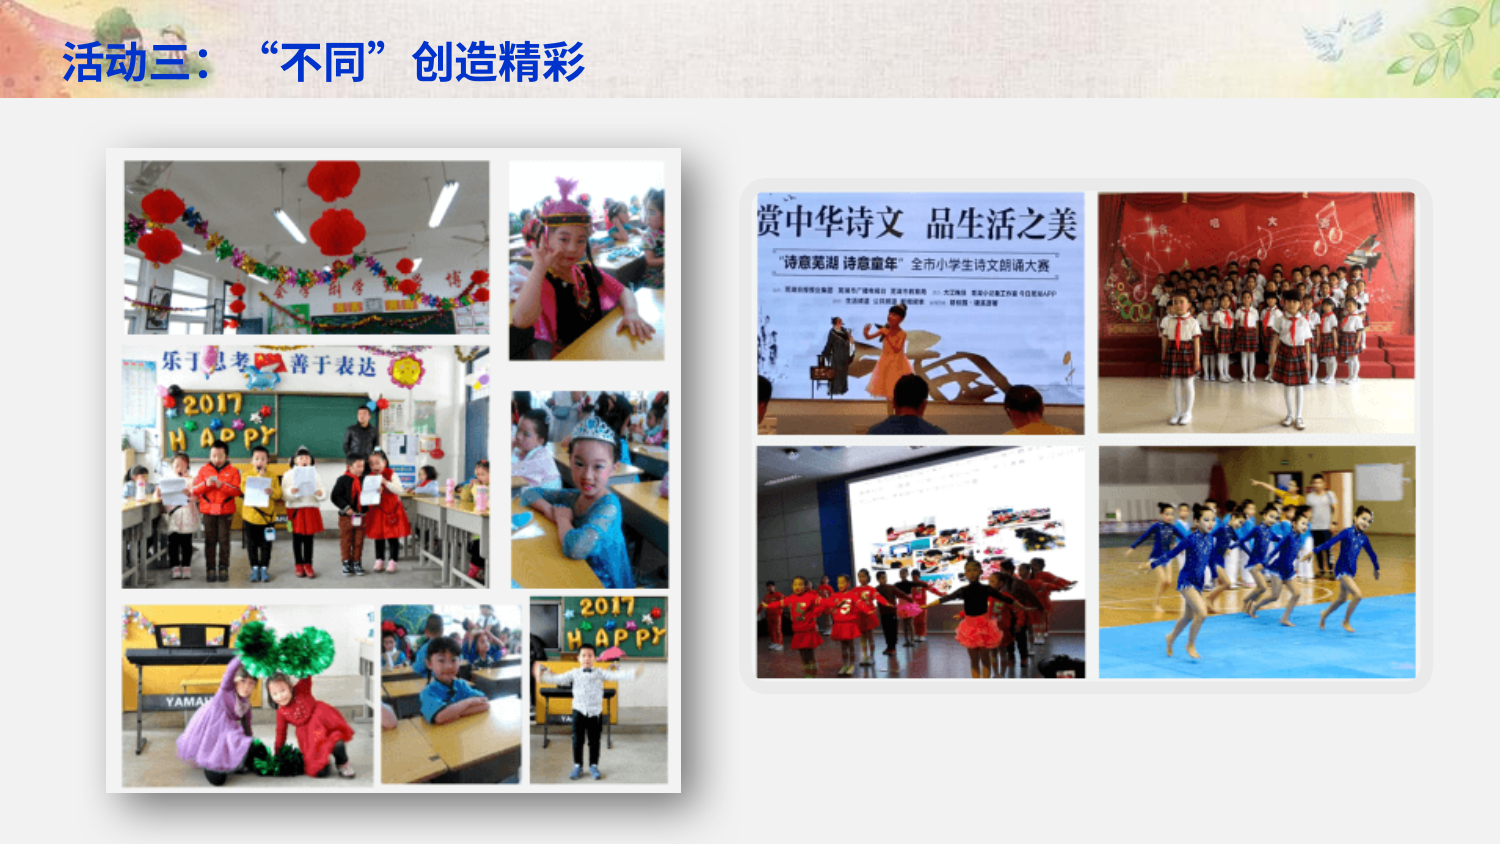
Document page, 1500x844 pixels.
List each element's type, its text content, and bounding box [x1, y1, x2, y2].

picture [0, 0, 1500, 98]
picture [745, 184, 1427, 688]
picture [106, 148, 681, 793]
text_box 活动三：“不同”创造精彩 [49, 28, 598, 93]
